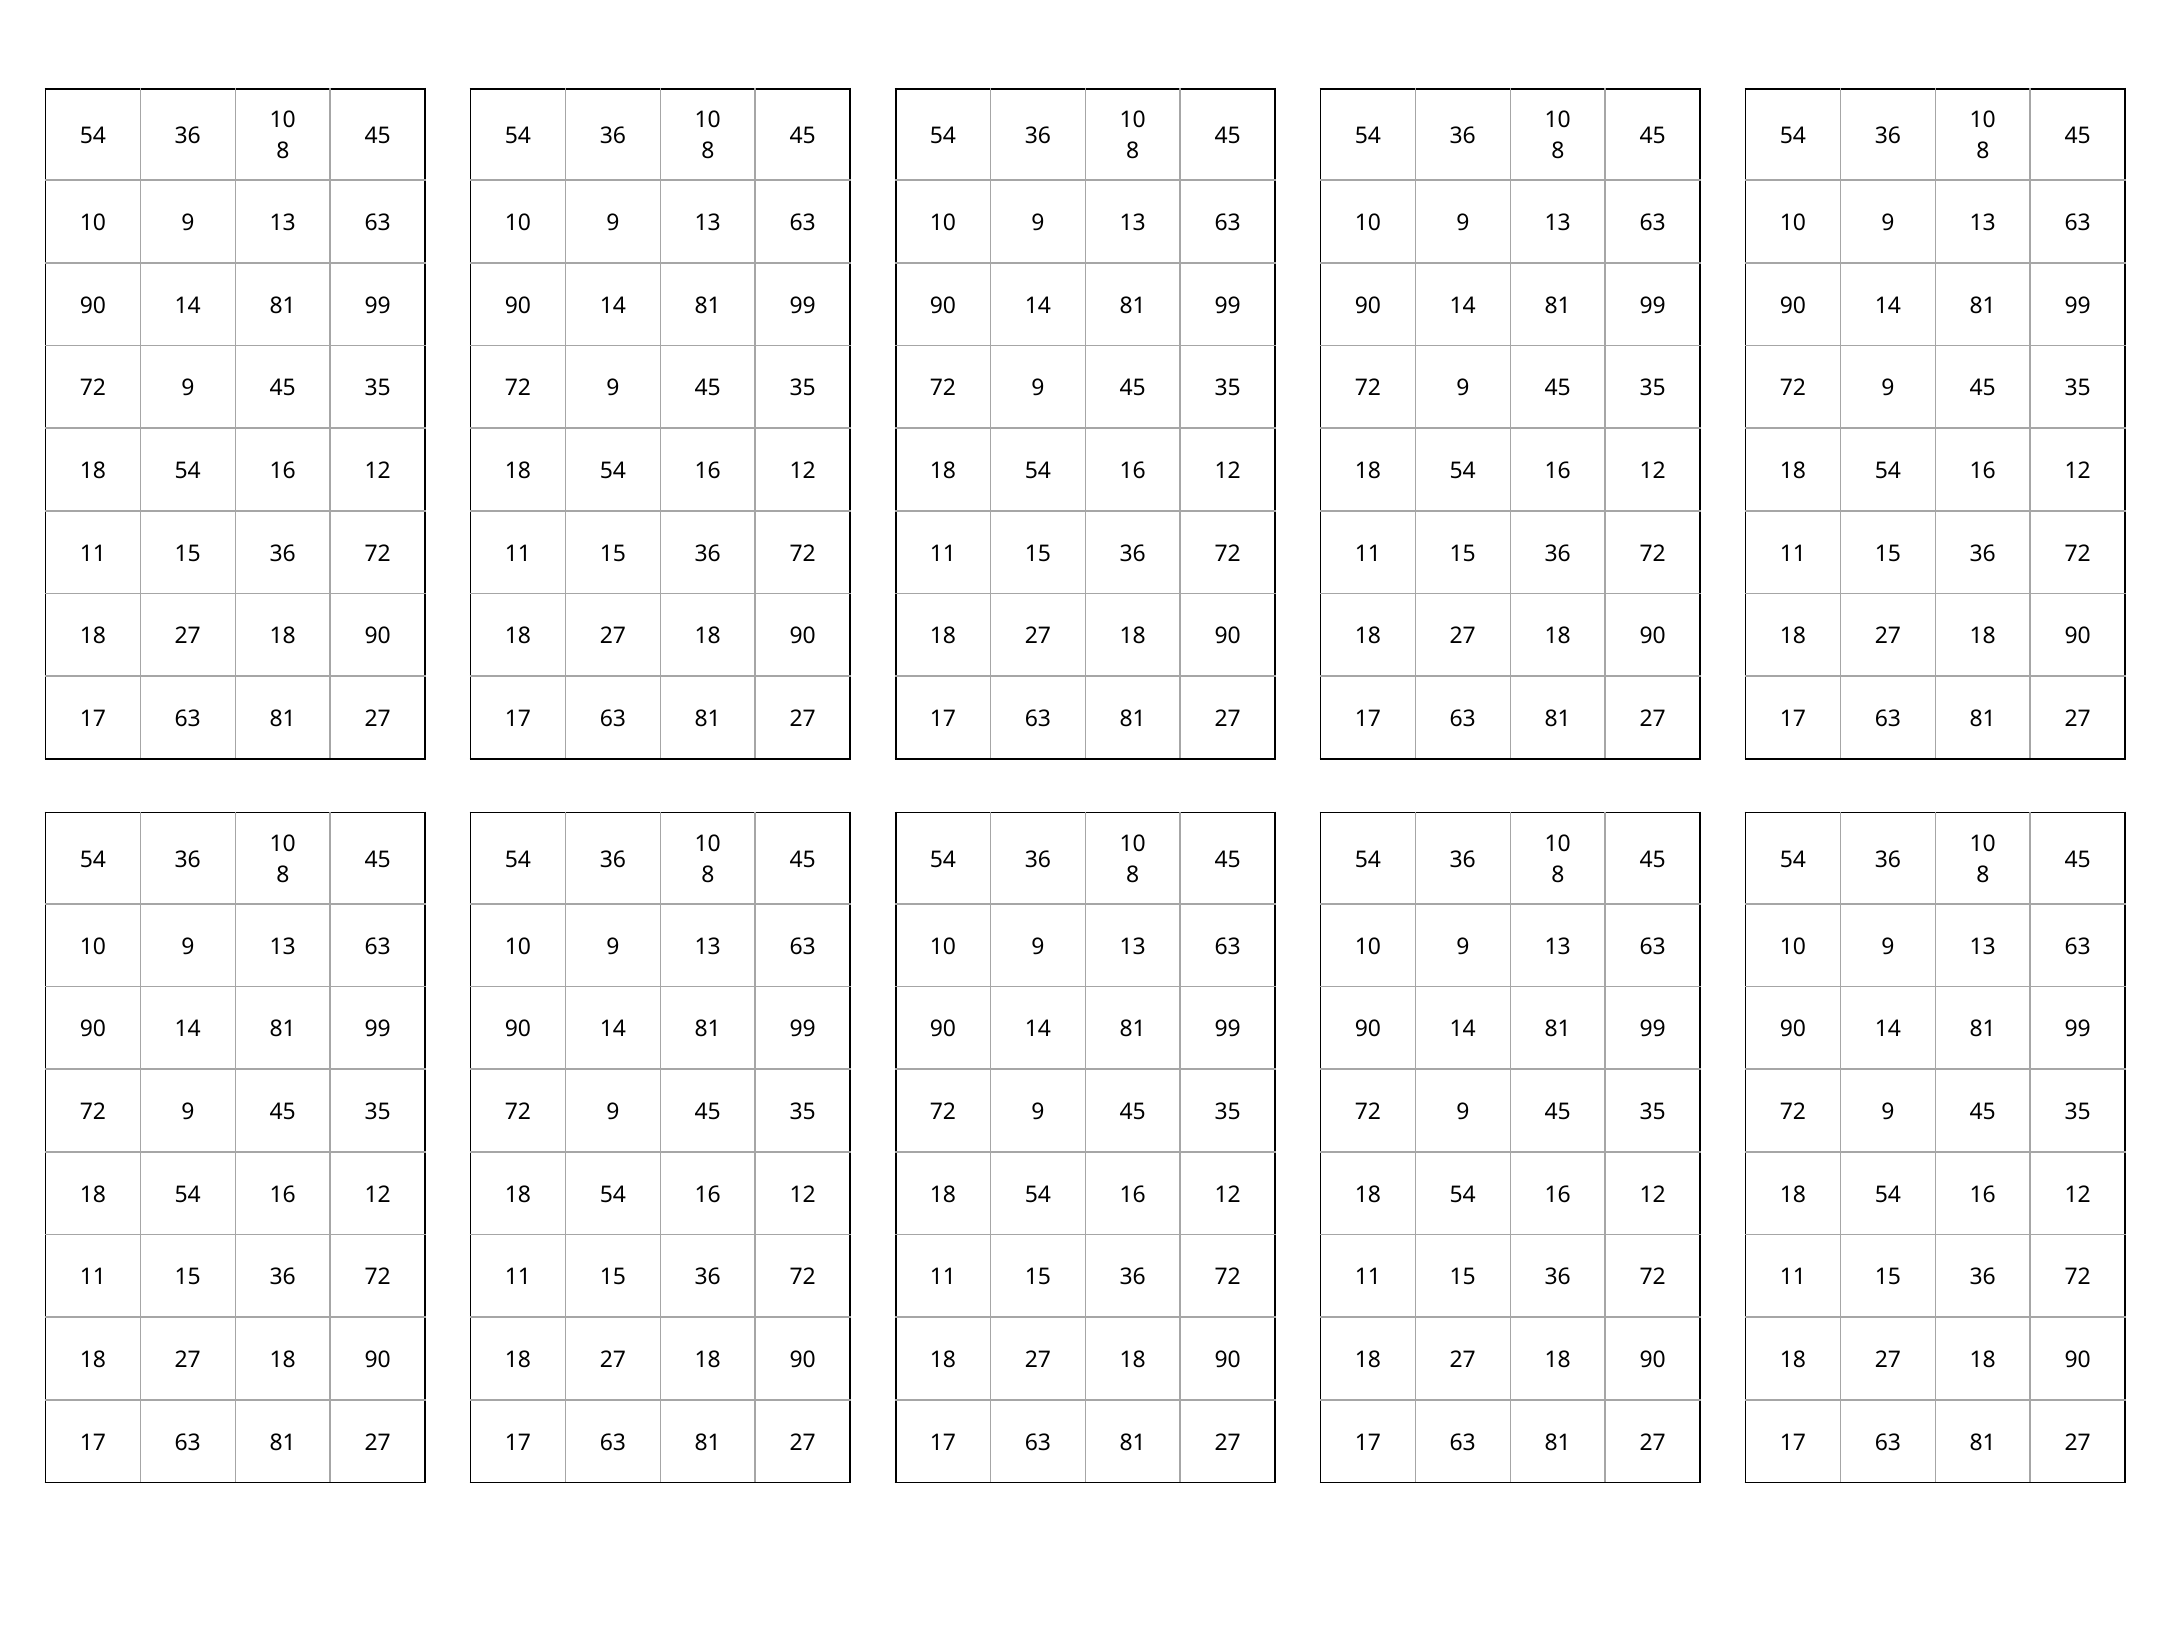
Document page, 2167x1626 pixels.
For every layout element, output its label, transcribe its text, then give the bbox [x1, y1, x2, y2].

table_cell 13 [1511, 181, 1604, 262]
table_cell 16 [236, 429, 329, 510]
table_cell 27 [991, 594, 1085, 675]
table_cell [1181, 1070, 1274, 1151]
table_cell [1936, 346, 2029, 427]
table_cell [1511, 1401, 1604, 1482]
table_cell 90 [756, 594, 849, 675]
table_cell 11 [46, 512, 140, 593]
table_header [1321, 813, 1415, 903]
table_cell 90 [471, 264, 565, 345]
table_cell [991, 1318, 1085, 1399]
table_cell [471, 1235, 565, 1316]
table_cell 63 [566, 677, 660, 758]
table_cell 10 [46, 181, 140, 262]
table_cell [1936, 512, 2029, 593]
table_cell 54 [991, 429, 1085, 510]
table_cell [1511, 1070, 1604, 1151]
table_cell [471, 1318, 565, 1399]
table_cell 14 [991, 264, 1085, 345]
table_cell 13 [661, 181, 754, 262]
table_cell 90 [1181, 594, 1274, 675]
table_cell 15 [566, 512, 660, 593]
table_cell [1841, 1318, 1935, 1399]
table_cell 15 [991, 512, 1085, 593]
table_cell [1841, 594, 1935, 675]
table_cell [991, 905, 1085, 986]
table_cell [1936, 1401, 2029, 1482]
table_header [756, 813, 849, 903]
table_header 108 [1511, 90, 1604, 179]
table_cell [1181, 987, 1274, 1068]
table_header 54 [46, 90, 140, 179]
table_cell 63 [331, 181, 424, 262]
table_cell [2031, 594, 2124, 675]
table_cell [236, 1235, 329, 1316]
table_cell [1086, 1235, 1179, 1316]
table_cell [1511, 987, 1604, 1068]
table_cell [1841, 1070, 1935, 1151]
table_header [2031, 813, 2124, 903]
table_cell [661, 1235, 754, 1316]
table_cell 81 [236, 677, 329, 758]
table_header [991, 813, 1085, 903]
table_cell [1746, 677, 1840, 758]
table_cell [991, 1153, 1085, 1234]
table_cell 45 [1086, 346, 1179, 427]
table_cell 18 [471, 429, 565, 510]
table_cell 99 [331, 264, 424, 345]
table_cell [331, 905, 424, 986]
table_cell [1936, 1070, 2029, 1151]
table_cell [1841, 987, 1935, 1068]
table_cell 45 [1511, 346, 1604, 427]
table_cell 72 [471, 346, 565, 427]
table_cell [1181, 1235, 1274, 1316]
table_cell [2031, 1318, 2124, 1399]
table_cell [1746, 1318, 1840, 1399]
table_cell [1841, 264, 1935, 345]
table_cell 18 [471, 594, 565, 675]
table_cell 18 [46, 429, 140, 510]
table_cell 9 [991, 181, 1085, 262]
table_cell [471, 1153, 565, 1234]
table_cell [1841, 677, 1935, 758]
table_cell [661, 1153, 754, 1234]
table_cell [1606, 1153, 1699, 1234]
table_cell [1511, 1318, 1604, 1399]
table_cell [1746, 1401, 1840, 1482]
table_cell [1416, 1070, 1510, 1151]
table_header 45 [1181, 90, 1274, 179]
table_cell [1086, 1153, 1179, 1234]
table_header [1746, 813, 1840, 903]
table_cell 63 [756, 181, 849, 262]
table_cell 9 [1416, 181, 1510, 262]
table_cell 11 [471, 512, 565, 593]
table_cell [1936, 594, 2029, 675]
table_cell 18 [46, 594, 140, 675]
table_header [661, 813, 754, 903]
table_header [471, 813, 565, 903]
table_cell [1321, 1235, 1415, 1316]
table_header 108 [236, 90, 329, 179]
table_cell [1321, 1153, 1415, 1234]
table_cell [1606, 677, 1699, 758]
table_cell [1606, 429, 1699, 510]
table_cell 14 [1416, 264, 1510, 345]
table_cell 27 [1181, 677, 1274, 758]
table_cell 99 [1606, 264, 1699, 345]
table_header 45 [331, 90, 424, 179]
table_cell 63 [991, 677, 1085, 758]
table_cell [1086, 905, 1179, 986]
table_cell 72 [756, 512, 849, 593]
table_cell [236, 1318, 329, 1399]
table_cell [1841, 181, 1935, 262]
table_header 54 [471, 90, 565, 179]
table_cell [2031, 346, 2124, 427]
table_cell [897, 1153, 990, 1234]
table_cell 72 [46, 346, 140, 427]
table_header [1841, 90, 1935, 179]
table_cell 72 [1181, 512, 1274, 593]
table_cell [991, 1235, 1085, 1316]
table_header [1511, 813, 1604, 903]
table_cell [991, 1070, 1085, 1151]
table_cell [1416, 1235, 1510, 1316]
table_cell 54 [141, 429, 235, 510]
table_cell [566, 1153, 660, 1234]
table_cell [141, 987, 235, 1068]
table_cell 63 [1181, 181, 1274, 262]
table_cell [1746, 429, 1840, 510]
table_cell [46, 1318, 140, 1399]
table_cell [1746, 346, 1840, 427]
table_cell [1606, 987, 1699, 1068]
table_header 36 [1416, 90, 1510, 179]
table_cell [1416, 512, 1510, 593]
table_cell 81 [1086, 677, 1179, 758]
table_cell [661, 905, 754, 986]
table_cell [2031, 1235, 2124, 1316]
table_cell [1511, 905, 1604, 986]
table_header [1606, 813, 1699, 903]
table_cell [566, 1070, 660, 1151]
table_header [1416, 813, 1510, 903]
table_cell 16 [661, 429, 754, 510]
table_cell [991, 987, 1085, 1068]
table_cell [1511, 512, 1604, 593]
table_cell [756, 905, 849, 986]
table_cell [566, 905, 660, 986]
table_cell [2031, 1153, 2124, 1234]
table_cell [1936, 677, 2029, 758]
table_cell 9 [1416, 346, 1510, 427]
table_cell 72 [1321, 346, 1415, 427]
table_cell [331, 987, 424, 1068]
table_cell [1936, 987, 2029, 1068]
table_cell 35 [1606, 346, 1699, 427]
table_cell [1606, 1318, 1699, 1399]
table_cell 14 [566, 264, 660, 345]
table_cell 35 [1181, 346, 1274, 427]
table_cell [1321, 1318, 1415, 1399]
table_cell 15 [141, 512, 235, 593]
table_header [1936, 813, 2029, 903]
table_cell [661, 1401, 754, 1482]
table_header 36 [991, 90, 1085, 179]
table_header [2031, 90, 2124, 179]
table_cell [1936, 1235, 2029, 1316]
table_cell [1511, 1235, 1604, 1316]
table_cell 35 [756, 346, 849, 427]
table_cell 27 [141, 594, 235, 675]
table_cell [331, 1401, 424, 1482]
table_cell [1321, 594, 1415, 675]
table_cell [2031, 677, 2124, 758]
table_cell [236, 1153, 329, 1234]
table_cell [46, 1153, 140, 1234]
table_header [1181, 813, 1274, 903]
table_header 108 [1086, 90, 1179, 179]
table_header 36 [141, 90, 235, 179]
table_cell 10 [1321, 181, 1415, 262]
table_cell 18 [1321, 429, 1415, 510]
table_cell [141, 1153, 235, 1234]
table_cell 27 [566, 594, 660, 675]
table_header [1086, 813, 1179, 903]
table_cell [331, 1153, 424, 1234]
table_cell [1321, 987, 1415, 1068]
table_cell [566, 1401, 660, 1482]
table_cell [1841, 1153, 1935, 1234]
table_cell 10 [897, 181, 990, 262]
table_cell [1936, 181, 2029, 262]
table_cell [1746, 1235, 1840, 1316]
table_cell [566, 987, 660, 1068]
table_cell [1936, 1153, 2029, 1234]
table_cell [331, 1318, 424, 1399]
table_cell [1841, 1401, 1935, 1482]
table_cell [1086, 1070, 1179, 1151]
table_cell 18 [897, 594, 990, 675]
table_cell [1841, 512, 1935, 593]
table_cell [756, 1318, 849, 1399]
table_cell 63 [141, 677, 235, 758]
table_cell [1181, 1318, 1274, 1399]
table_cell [46, 987, 140, 1068]
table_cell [471, 905, 565, 986]
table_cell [1746, 264, 1840, 345]
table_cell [756, 1070, 849, 1151]
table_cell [2031, 1070, 2124, 1151]
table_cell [1746, 594, 1840, 675]
table_cell 17 [46, 677, 140, 758]
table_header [141, 813, 235, 903]
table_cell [2031, 181, 2124, 262]
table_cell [1181, 905, 1274, 986]
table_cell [331, 1235, 424, 1316]
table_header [46, 813, 140, 903]
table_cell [141, 1235, 235, 1316]
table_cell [46, 905, 140, 986]
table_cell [1841, 429, 1935, 510]
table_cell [1841, 1235, 1935, 1316]
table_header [331, 813, 424, 903]
table_cell 99 [1181, 264, 1274, 345]
table_cell 99 [756, 264, 849, 345]
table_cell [1086, 987, 1179, 1068]
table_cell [897, 1070, 990, 1151]
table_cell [1606, 594, 1699, 675]
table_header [236, 813, 329, 903]
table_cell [46, 1235, 140, 1316]
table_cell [471, 1401, 565, 1482]
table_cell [661, 1070, 754, 1151]
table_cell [2031, 512, 2124, 593]
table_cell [1746, 987, 1840, 1068]
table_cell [1416, 677, 1510, 758]
table_cell 9 [141, 181, 235, 262]
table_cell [2031, 264, 2124, 345]
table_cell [1936, 905, 2029, 986]
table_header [1841, 813, 1935, 903]
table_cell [1606, 512, 1699, 593]
table_cell 12 [1181, 429, 1274, 510]
table_cell 13 [1086, 181, 1179, 262]
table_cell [897, 1318, 990, 1399]
table_header 108 [661, 90, 754, 179]
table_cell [1841, 905, 1935, 986]
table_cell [1746, 905, 1840, 986]
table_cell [46, 1070, 140, 1151]
table_cell 81 [661, 677, 754, 758]
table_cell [471, 1070, 565, 1151]
table_cell 90 [897, 264, 990, 345]
table_cell 72 [331, 512, 424, 593]
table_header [897, 813, 990, 903]
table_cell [1416, 987, 1510, 1068]
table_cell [141, 1401, 235, 1482]
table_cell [1416, 594, 1510, 675]
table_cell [1511, 429, 1604, 510]
table_cell 9 [566, 181, 660, 262]
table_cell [1321, 512, 1415, 593]
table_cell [1746, 181, 1840, 262]
table_cell 81 [236, 264, 329, 345]
table_cell 90 [1321, 264, 1415, 345]
table_cell 90 [46, 264, 140, 345]
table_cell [897, 1235, 990, 1316]
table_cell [236, 1401, 329, 1482]
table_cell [991, 1401, 1085, 1482]
table_cell 18 [661, 594, 754, 675]
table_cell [1606, 905, 1699, 986]
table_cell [2031, 429, 2124, 510]
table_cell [1746, 512, 1840, 593]
table_cell 36 [661, 512, 754, 593]
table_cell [1746, 1070, 1840, 1151]
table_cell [661, 987, 754, 1068]
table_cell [566, 1235, 660, 1316]
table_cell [1841, 346, 1935, 427]
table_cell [1321, 1401, 1415, 1482]
table_cell 14 [141, 264, 235, 345]
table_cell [756, 1401, 849, 1482]
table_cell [236, 987, 329, 1068]
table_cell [1416, 905, 1510, 986]
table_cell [1606, 1235, 1699, 1316]
table_cell 10 [471, 181, 565, 262]
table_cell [1511, 1153, 1604, 1234]
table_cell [1511, 594, 1604, 675]
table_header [1936, 90, 2029, 179]
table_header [566, 813, 660, 903]
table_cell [1416, 429, 1510, 510]
table_cell 36 [1086, 512, 1179, 593]
table_cell 63 [1606, 181, 1699, 262]
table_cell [2031, 905, 2124, 986]
table_cell 27 [331, 677, 424, 758]
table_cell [566, 1318, 660, 1399]
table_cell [1086, 1401, 1179, 1482]
table_cell 35 [331, 346, 424, 427]
table_cell 45 [661, 346, 754, 427]
table_cell 11 [897, 512, 990, 593]
table_cell 9 [141, 346, 235, 427]
table_cell 9 [566, 346, 660, 427]
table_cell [1416, 1153, 1510, 1234]
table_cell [1086, 1318, 1179, 1399]
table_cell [471, 987, 565, 1068]
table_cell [897, 987, 990, 1068]
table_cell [1936, 429, 2029, 510]
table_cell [897, 905, 990, 986]
table_cell 81 [1511, 264, 1604, 345]
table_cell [1321, 1070, 1415, 1151]
table_cell 18 [1086, 594, 1179, 675]
table_cell 16 [1086, 429, 1179, 510]
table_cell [1606, 1401, 1699, 1482]
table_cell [1416, 1401, 1510, 1482]
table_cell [1181, 1153, 1274, 1234]
table_header 36 [566, 90, 660, 179]
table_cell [756, 1153, 849, 1234]
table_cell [1936, 1318, 2029, 1399]
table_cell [1606, 1070, 1699, 1151]
table_cell 12 [756, 429, 849, 510]
table_cell 18 [236, 594, 329, 675]
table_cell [46, 1401, 140, 1482]
table_header 54 [1321, 90, 1415, 179]
table_cell 18 [897, 429, 990, 510]
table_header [1746, 90, 1840, 179]
table_cell 81 [1086, 264, 1179, 345]
table_cell 81 [661, 264, 754, 345]
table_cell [2031, 1401, 2124, 1482]
table_cell 54 [566, 429, 660, 510]
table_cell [331, 1070, 424, 1151]
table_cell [1321, 677, 1415, 758]
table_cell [141, 905, 235, 986]
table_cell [141, 1070, 235, 1151]
table_header 45 [756, 90, 849, 179]
table_cell 72 [897, 346, 990, 427]
table_cell 9 [991, 346, 1085, 427]
table_cell 36 [236, 512, 329, 593]
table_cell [1416, 1318, 1510, 1399]
table_cell 12 [331, 429, 424, 510]
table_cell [141, 1318, 235, 1399]
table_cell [1936, 264, 2029, 345]
table_cell 45 [236, 346, 329, 427]
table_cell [2031, 987, 2124, 1068]
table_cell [661, 1318, 754, 1399]
table_header 54 [897, 90, 990, 179]
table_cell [1746, 1153, 1840, 1234]
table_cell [756, 987, 849, 1068]
table_cell 17 [897, 677, 990, 758]
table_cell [756, 1235, 849, 1316]
table_cell 17 [471, 677, 565, 758]
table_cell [1181, 1401, 1274, 1482]
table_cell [1321, 905, 1415, 986]
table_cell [1511, 677, 1604, 758]
table_cell 90 [331, 594, 424, 675]
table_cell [236, 905, 329, 986]
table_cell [897, 1401, 990, 1482]
table_cell 13 [236, 181, 329, 262]
table_header 45 [1606, 90, 1699, 179]
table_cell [236, 1070, 329, 1151]
table_cell 27 [756, 677, 849, 758]
